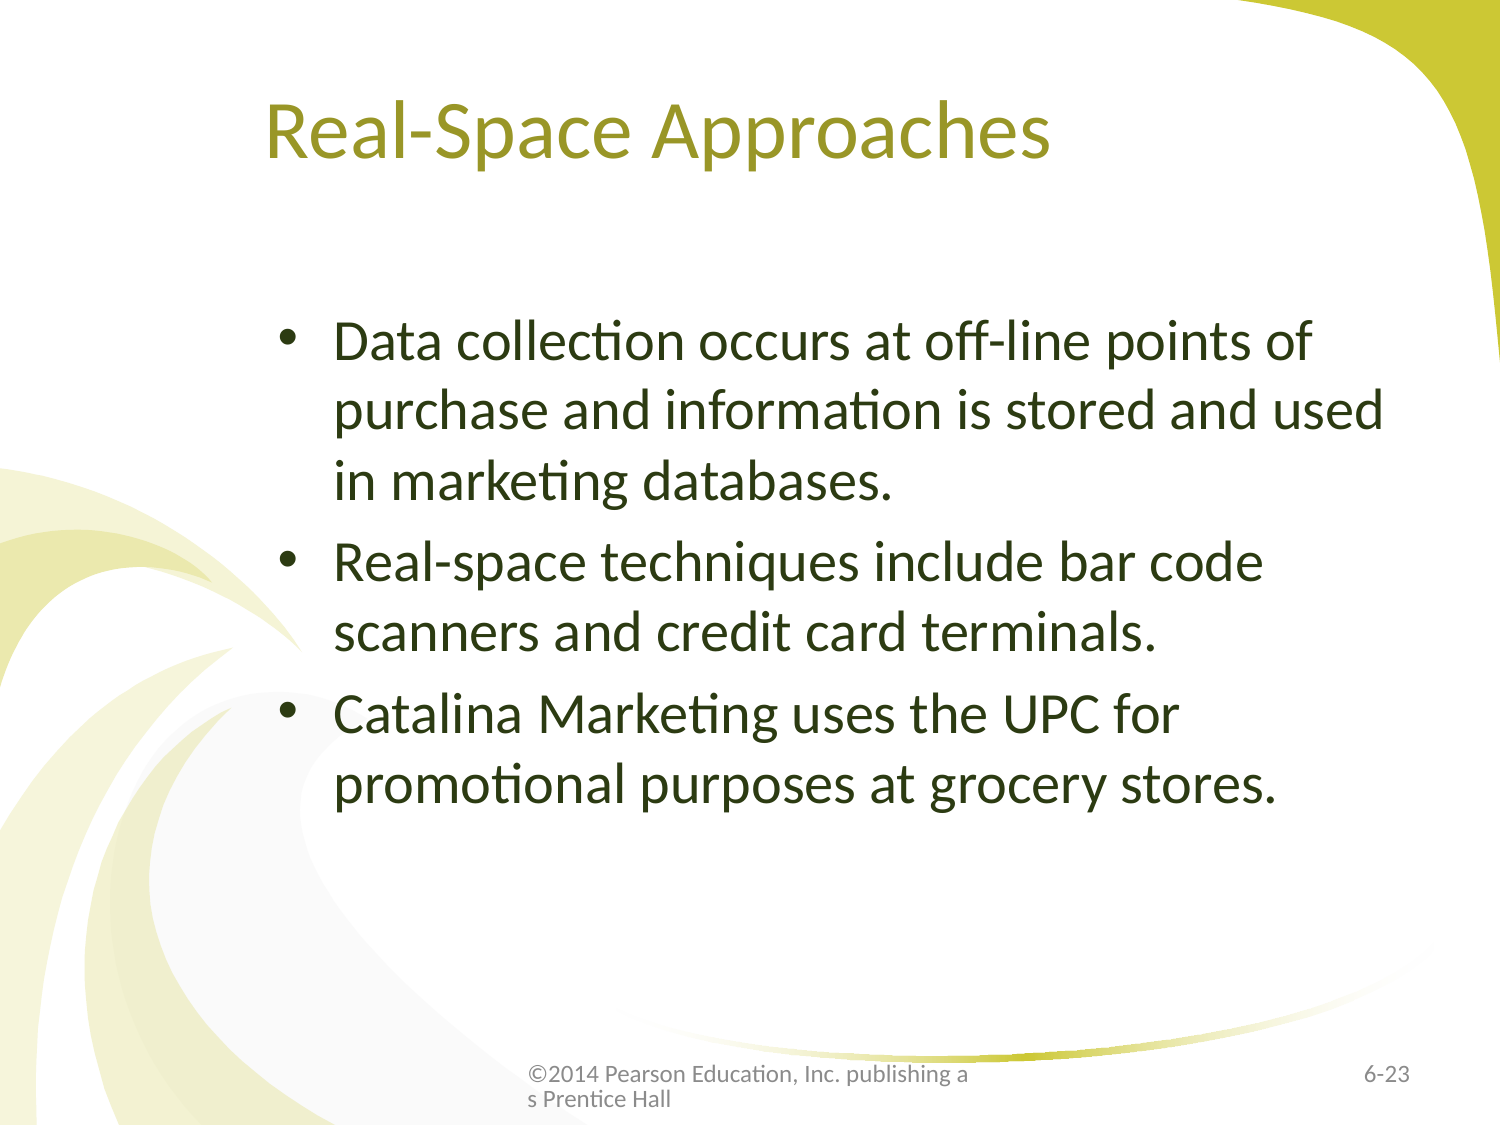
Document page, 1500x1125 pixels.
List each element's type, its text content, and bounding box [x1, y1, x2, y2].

list Data collection occurs at off-line points of purchase and information is stored and used in marketing databases. Real-space techniques include bar code scanners and credit card terminals. Catalina Marketing uses the UPC for promotional purposes at grocery stores. [262, 212, 1450, 1050]
title Real-Space Approaches [249, 50, 1500, 200]
footer ©2014 Pearson Education, Inc. publishing as Prentice Hall [512, 1042, 988, 1103]
slide_number 6-23 [1074, 1042, 1425, 1103]
